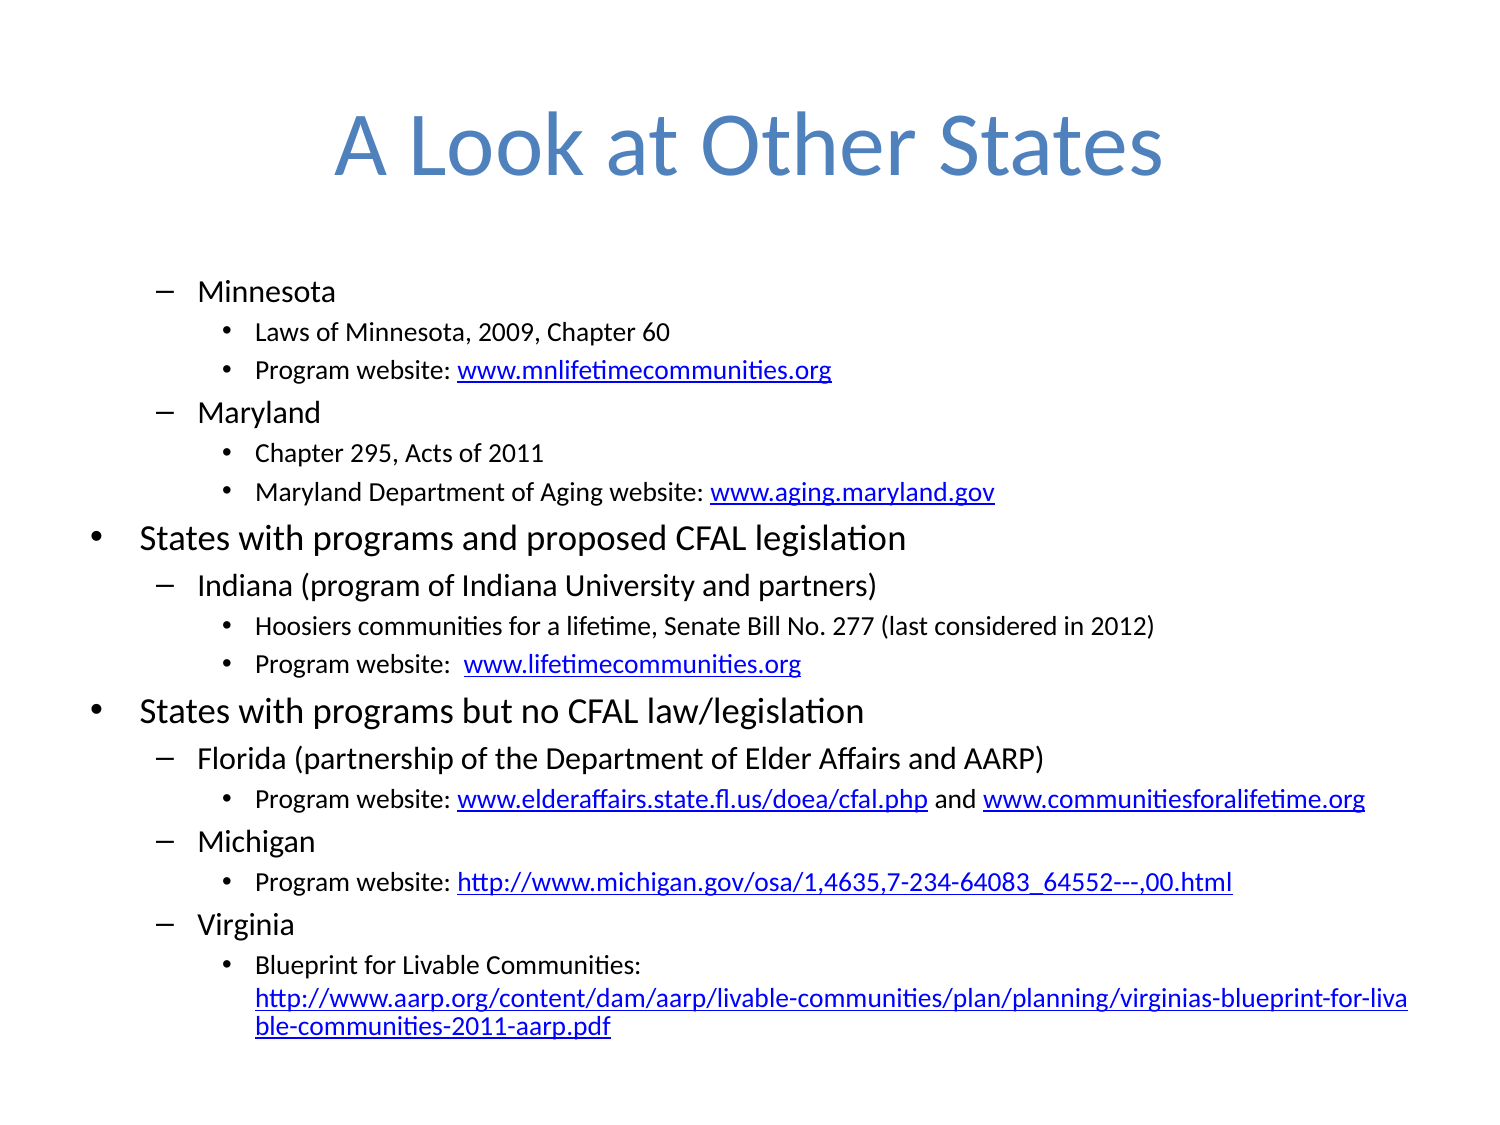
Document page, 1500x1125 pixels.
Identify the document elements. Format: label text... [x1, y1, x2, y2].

list Minnesota Laws of Minnesota, 2009, Chapter 60 Program website: www.mnlifetimecommunities.org Maryland Chapter 295, Acts of 2011 Maryland Department of Aging website: www.aging.maryland.gov States with programs and proposed CFAL legislation Indiana (program of Indiana University and partners) Hoosiers communities for a lifetime, Senate Bill No. 277 (last considered in 2012) Program website: www.lifetimecommunities.org States with programs but no CFAL law/legislation Florida (partnership of the Department of Elder Affairs and AARP) Program website: www.elderaffairs.state.fl.us/doea/cfal.php and www.communitiesforalifetime.org Michigan Program website: http://www.michigan.gov/osa/1,4635,7-234-64083_64552---,00.html Virginia Blueprint for Livable Communities: http://www.aarp.org/content/dam/aarp/livable-communities/plan/planning/virginias-blueprint-for-livable-communities-2011-aarp.pdf [75, 262, 1425, 1075]
title A Look at Other States [75, 45, 1425, 233]
